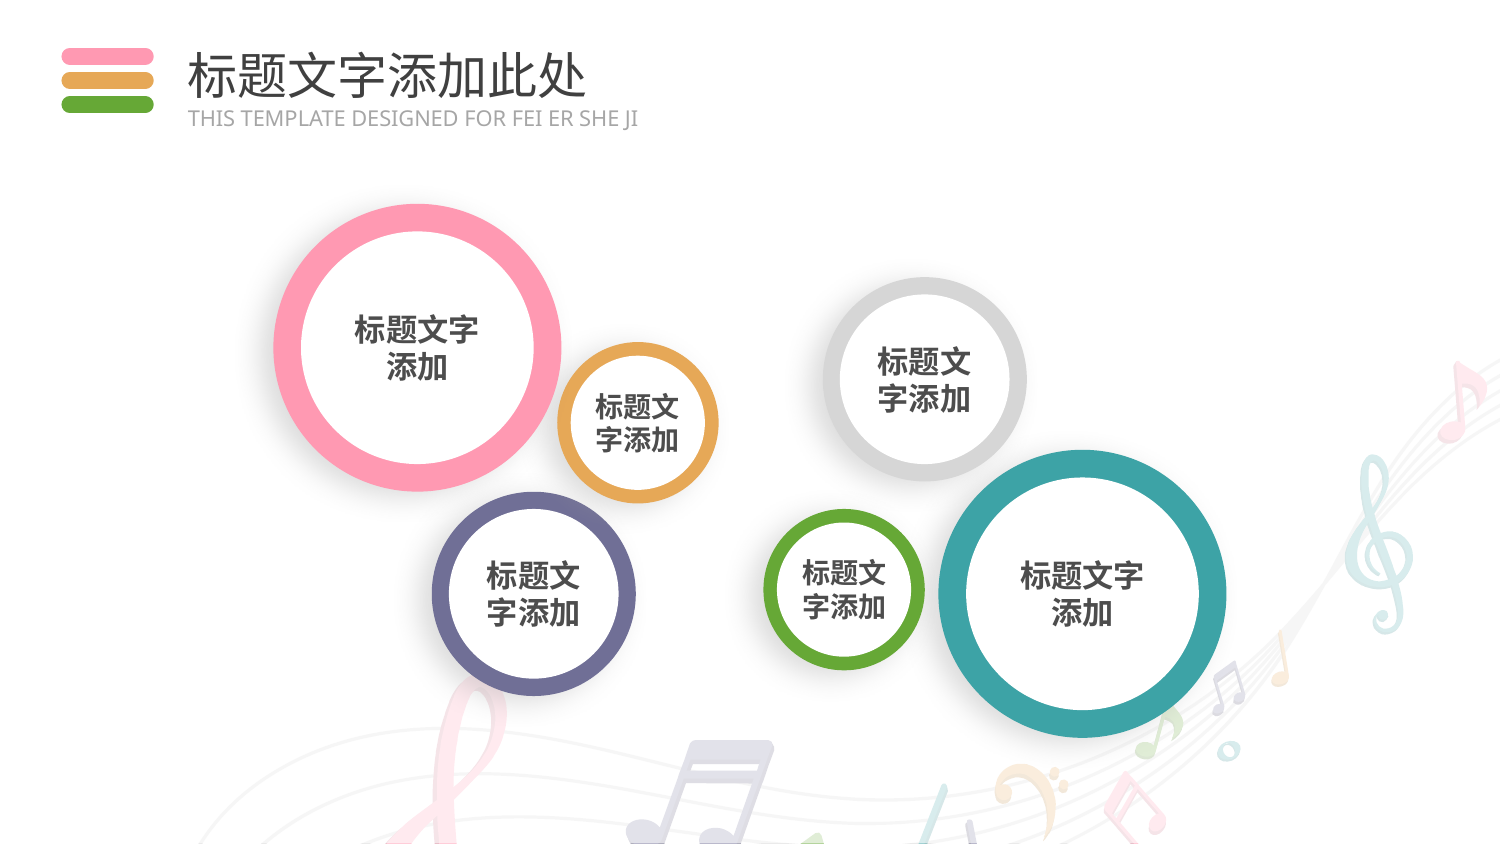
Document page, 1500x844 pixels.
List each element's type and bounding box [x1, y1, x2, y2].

text_box [431, 492, 636, 696]
text_box [557, 342, 719, 504]
text_box [273, 203, 562, 492]
text_box [938, 449, 1227, 738]
text_box [763, 508, 925, 671]
text_box [173, 37, 750, 139]
text_box [822, 277, 1027, 482]
text_box [69, 56, 146, 105]
